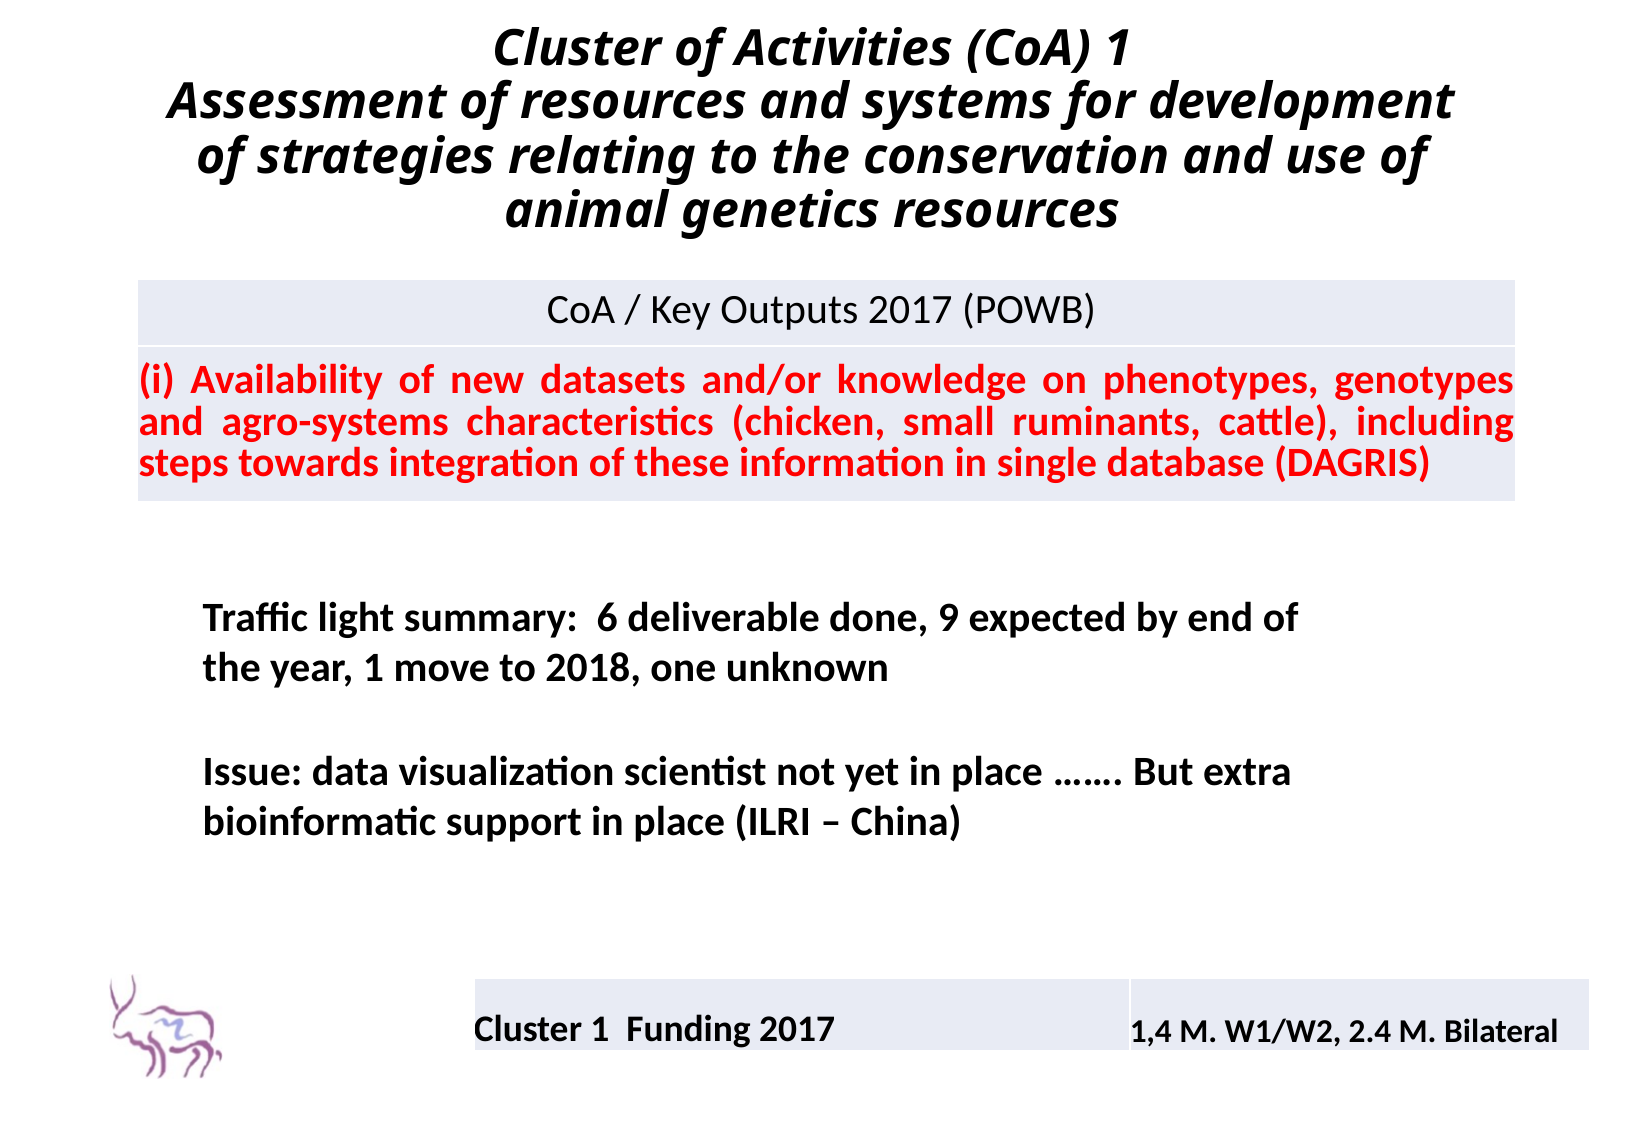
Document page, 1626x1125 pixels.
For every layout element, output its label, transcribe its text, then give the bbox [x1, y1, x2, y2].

table_header Cluster 1 Funding 2017 [475, 979, 1129, 1050]
title Cluster of Activities (CoA) 1 Assessment of resources and systems for development of strategies relating to the conservation and use of animal genetics resources [137, 66, 1488, 254]
text_box Issue: data visualization scientist not yet in place ……. But extra bioinformatic support in place (ILRI – China) [187, 736, 1317, 852]
table_cell (i) Availability of new datasets and/or knowledge on phenotypes, genotypes and agro-systems characteristics (chicken, small ruminants, cattle), including steps towards integration of these information in single database (DAGRIS) [138, 347, 1515, 501]
table_header 1,4 M. W1/W2, 2.4 M. Bilateral [1131, 979, 1589, 1050]
picture [108, 974, 223, 1079]
text_box Traffic light summary: 6 deliverable done, 9 expected by end of the year, 1 move to 2018, one unknown [187, 582, 1317, 698]
table_header CoA / Key Outputs 2017 (POWB) [138, 280, 1515, 345]
